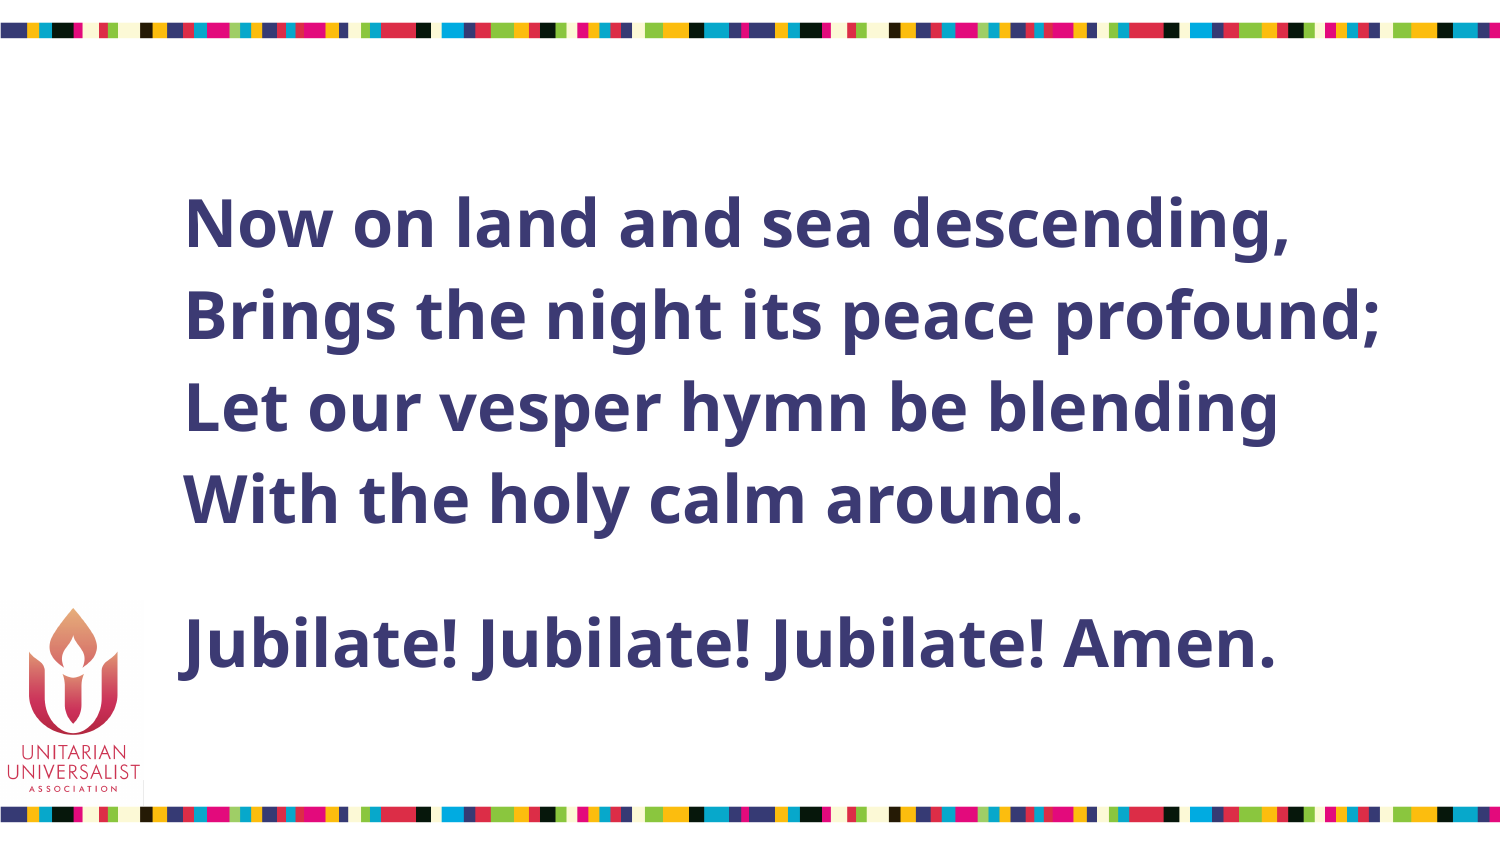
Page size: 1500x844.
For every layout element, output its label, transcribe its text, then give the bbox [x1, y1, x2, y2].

picture [0, 600, 1500, 824]
picture [0, 22, 1500, 40]
text_box Now on land and sea descending, Brings the night its peace profound; Let our vesper hymn be blending With the holy calm around. Jubilate! Jubilate! Jubilate! Amen. [168, 154, 1421, 696]
